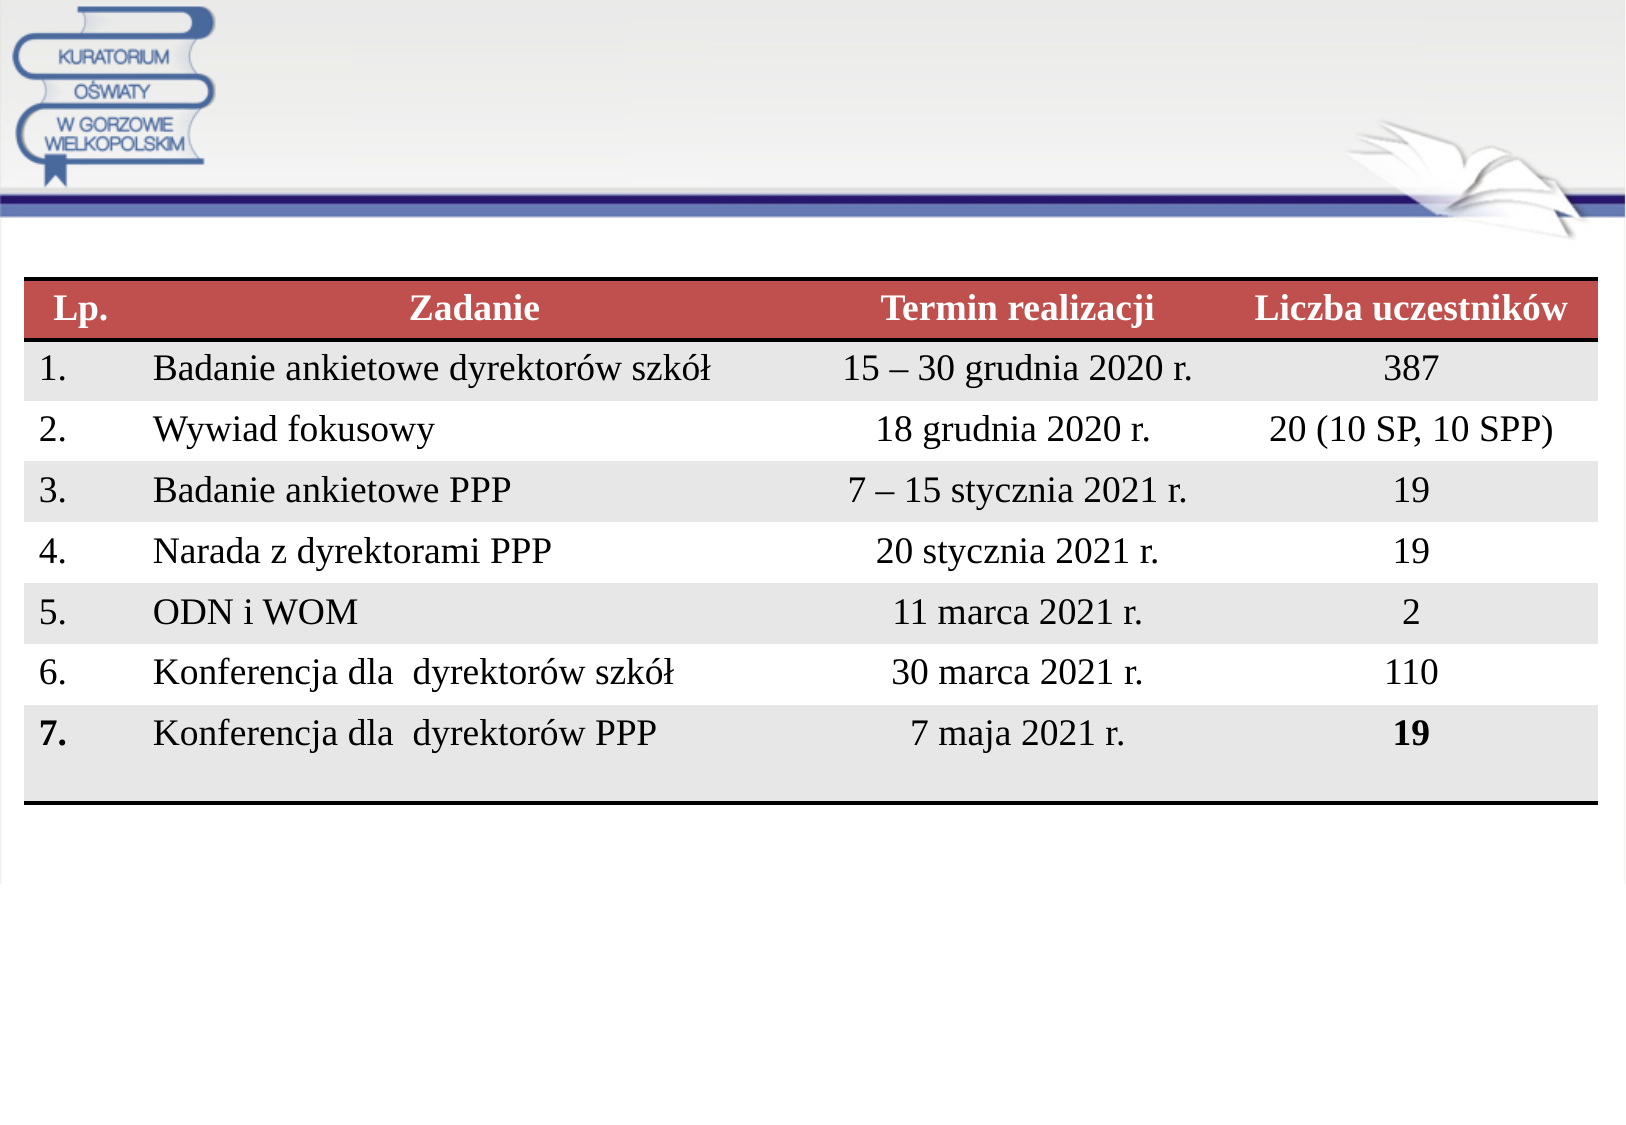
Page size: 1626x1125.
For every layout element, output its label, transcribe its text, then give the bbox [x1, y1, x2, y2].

table_cell 2 [1225, 583, 1598, 644]
table_cell 20 (10 SP, 10 SPP) [1225, 401, 1598, 461]
table_cell Konferencja dla dyrektorów szkół [138, 644, 811, 705]
table_cell ODN i WOM [138, 583, 811, 644]
table_cell 19 [1225, 461, 1598, 522]
table_header Liczba uczestników [1225, 281, 1598, 338]
table_cell Badanie ankietowe PPP [138, 461, 811, 522]
table_cell 5. [24, 583, 138, 644]
table_cell 20 stycznia 2021 r. [811, 522, 1225, 583]
table_cell 7. [24, 705, 138, 801]
table_cell Wywiad fokusowy [138, 401, 811, 461]
picture [0, 0, 1626, 1125]
table_header Lp. [24, 281, 138, 338]
table_cell 1. [24, 342, 138, 401]
table_header Termin realizacji [811, 281, 1225, 338]
table_cell 7 maja 2021 r. [811, 705, 1225, 801]
table_cell 15 – 30 grudnia 2020 r. [811, 342, 1225, 401]
table_cell 2. [24, 401, 138, 461]
table_cell Badanie ankietowe dyrektorów szkół [138, 342, 811, 401]
table_cell 19 [1225, 522, 1598, 583]
table_cell 7 – 15 stycznia 2021 r. [811, 461, 1225, 522]
table_cell 19 [1225, 705, 1598, 801]
table_cell 11 marca 2021 r. [811, 583, 1225, 644]
table_header Zadanie [138, 281, 811, 338]
table_cell 18 grudnia 2020 r. [811, 401, 1225, 461]
table_cell Narada z dyrektorami PPP [138, 522, 811, 583]
table_cell 30 marca 2021 r. [811, 644, 1225, 705]
table_cell Konferencja dla dyrektorów PPP [138, 705, 811, 801]
table_cell 387 [1225, 342, 1598, 401]
table_cell 6. [24, 644, 138, 705]
table_cell 3. [24, 461, 138, 522]
table_cell 110 [1225, 644, 1598, 705]
table_cell 4. [24, 522, 138, 583]
